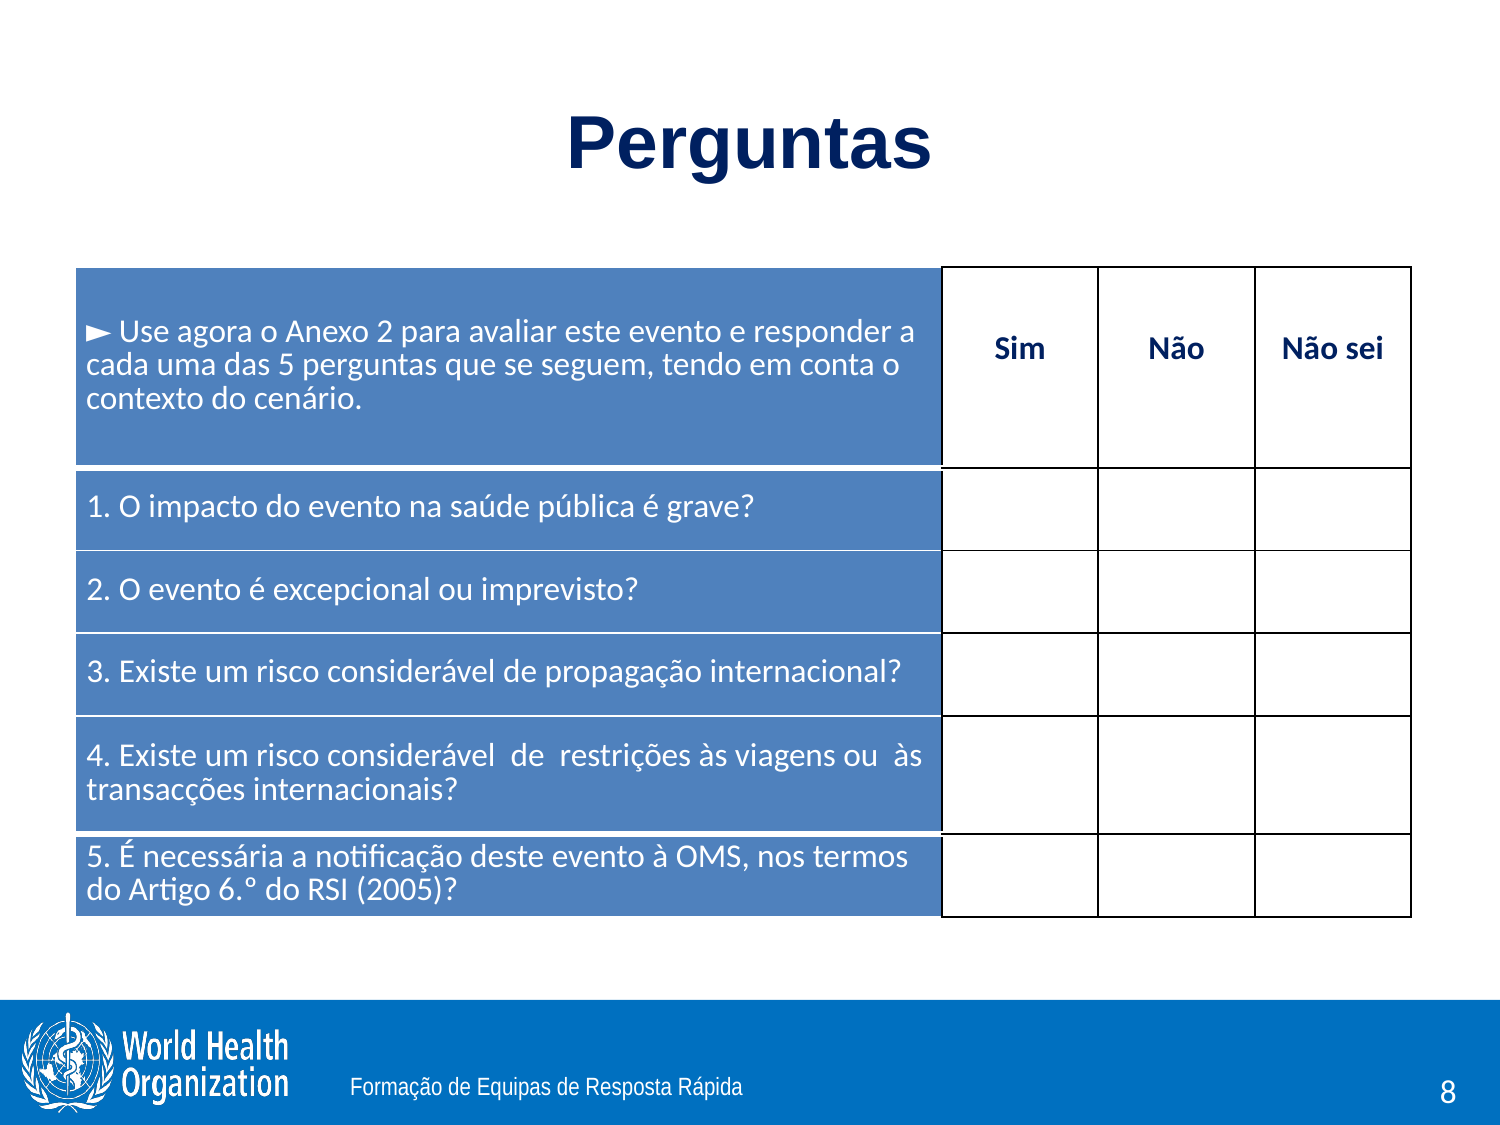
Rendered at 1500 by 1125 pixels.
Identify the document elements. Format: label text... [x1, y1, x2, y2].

table_cell [943, 717, 1097, 833]
table_cell [943, 835, 1097, 916]
table_cell 1. O impacto do evento na saúde pública é grave? [76, 471, 941, 550]
table_cell [943, 551, 1097, 632]
table_cell [1256, 634, 1410, 715]
table_cell [1256, 551, 1410, 632]
table_cell 2. O evento é excepcional ou imprevisto? [76, 551, 941, 632]
picture [21, 1012, 288, 1113]
table_cell [1256, 835, 1410, 916]
table_cell [943, 634, 1097, 715]
table_header Sim [943, 268, 1097, 467]
table_cell [1099, 717, 1254, 833]
table_cell [1099, 469, 1254, 550]
title Perguntas [75, 45, 1425, 233]
table_cell [1256, 469, 1410, 550]
table_cell 5. É necessária a notificação deste evento à OMS, nos termos do Artigo 6.º do RSI (2005)? [76, 837, 941, 916]
table_cell 3. Existe um risco considerável de propagação internacional? [76, 634, 941, 715]
table_cell [1099, 634, 1254, 715]
table_cell [1099, 551, 1254, 632]
table_cell [1256, 717, 1410, 833]
table_cell [1099, 835, 1254, 916]
table_header Não [1099, 268, 1254, 467]
table_cell 4. Existe um risco considerável de restrições às viagens ou às transacções internacionais? [76, 717, 941, 831]
table_header ► Use agora o Anexo 2 para avaliar este evento e responder a cada uma das 5 perguntas que se seguem, tendo em conta o contexto do cenário. [76, 268, 941, 465]
table_cell [943, 469, 1097, 550]
table_header Não sei [1256, 268, 1410, 467]
